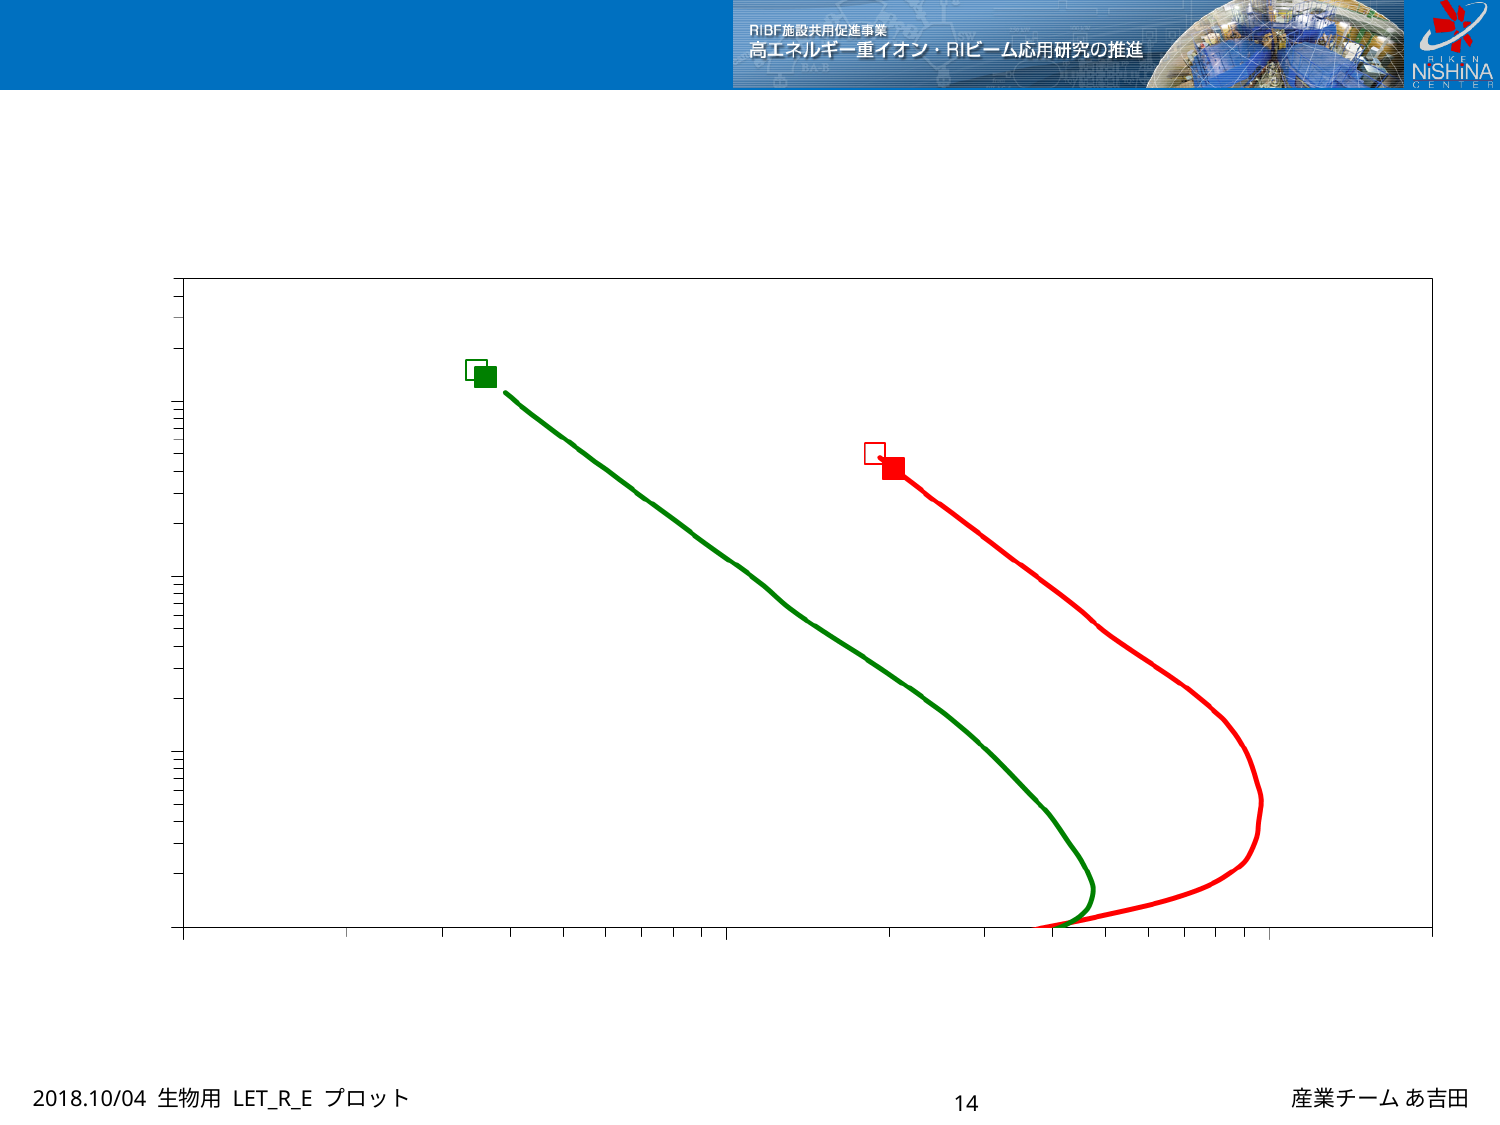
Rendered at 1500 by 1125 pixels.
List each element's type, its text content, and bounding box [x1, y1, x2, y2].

picture [0, 0, 1500, 1053]
slide_number 14 [643, 1081, 994, 1114]
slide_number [17, 1081, 621, 1114]
footer 産業チーム あ吉田 [1009, 1081, 1486, 1114]
